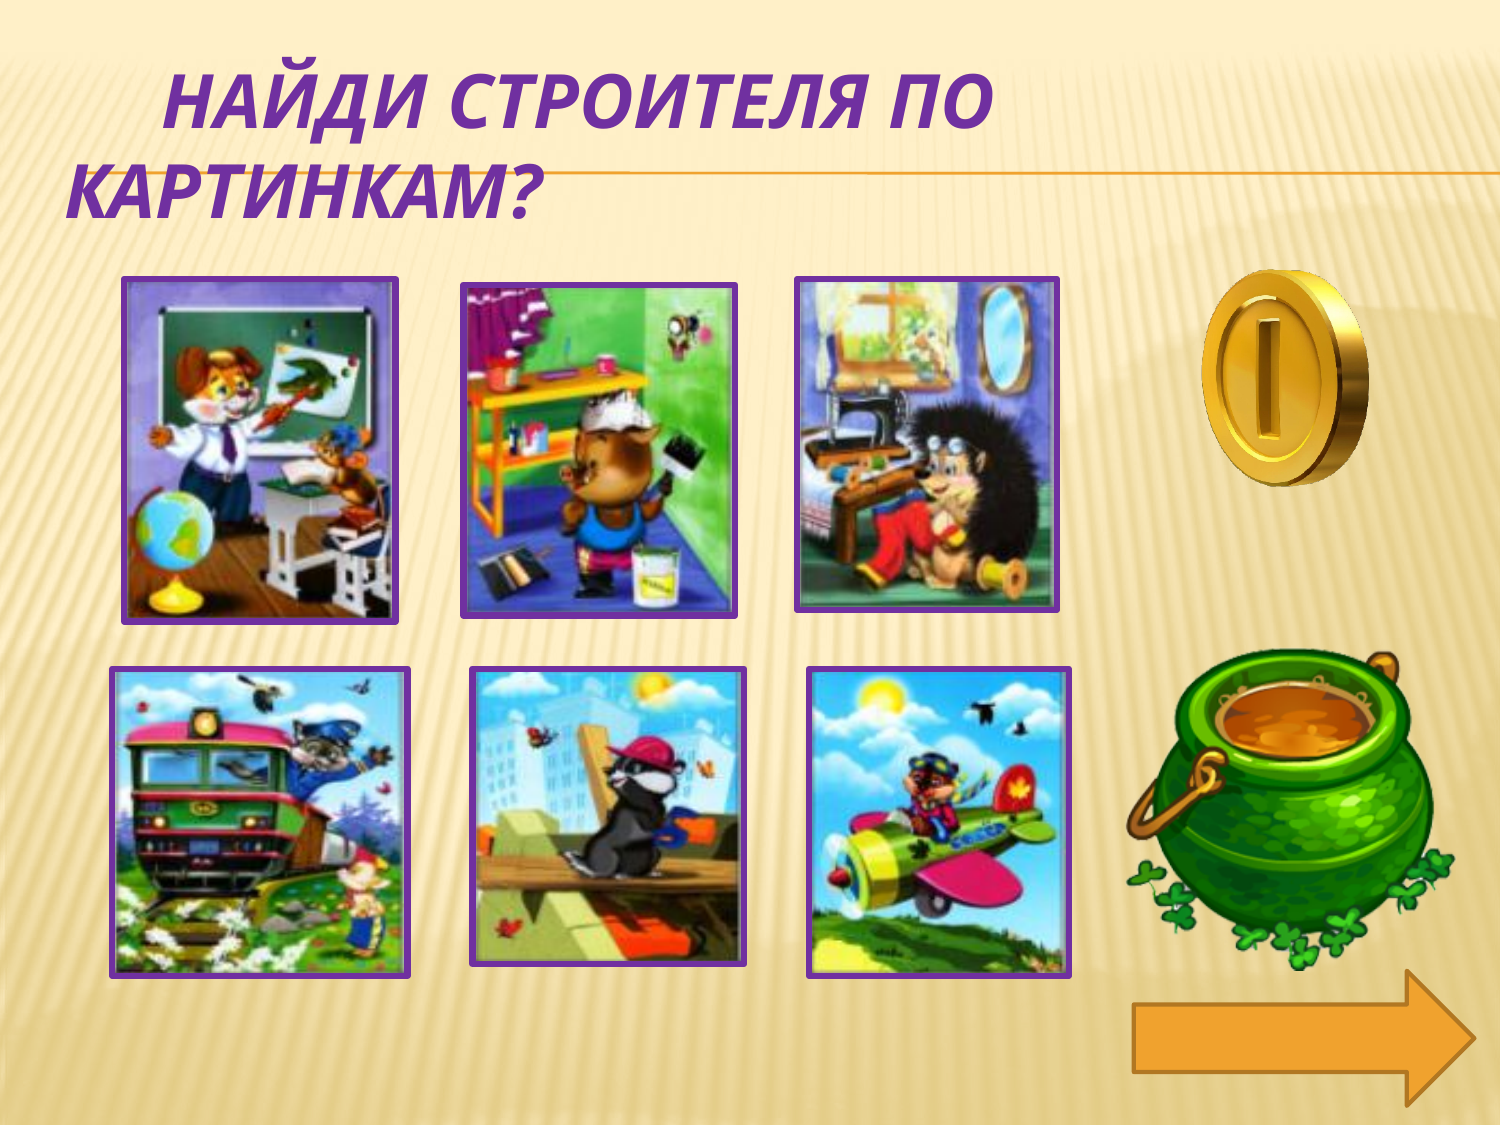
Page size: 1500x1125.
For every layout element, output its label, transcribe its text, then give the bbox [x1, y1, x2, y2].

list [1118, 609, 1497, 971]
text_box [1131, 989, 1477, 1108]
text_box [795, 277, 1059, 612]
title Найди строителя по картинкам? [49, 75, 1475, 213]
text_box [461, 283, 737, 618]
picture [1167, 254, 1412, 500]
text_box [807, 667, 1071, 978]
text_box [110, 667, 410, 978]
text_box [470, 667, 746, 966]
text_box [122, 277, 398, 624]
